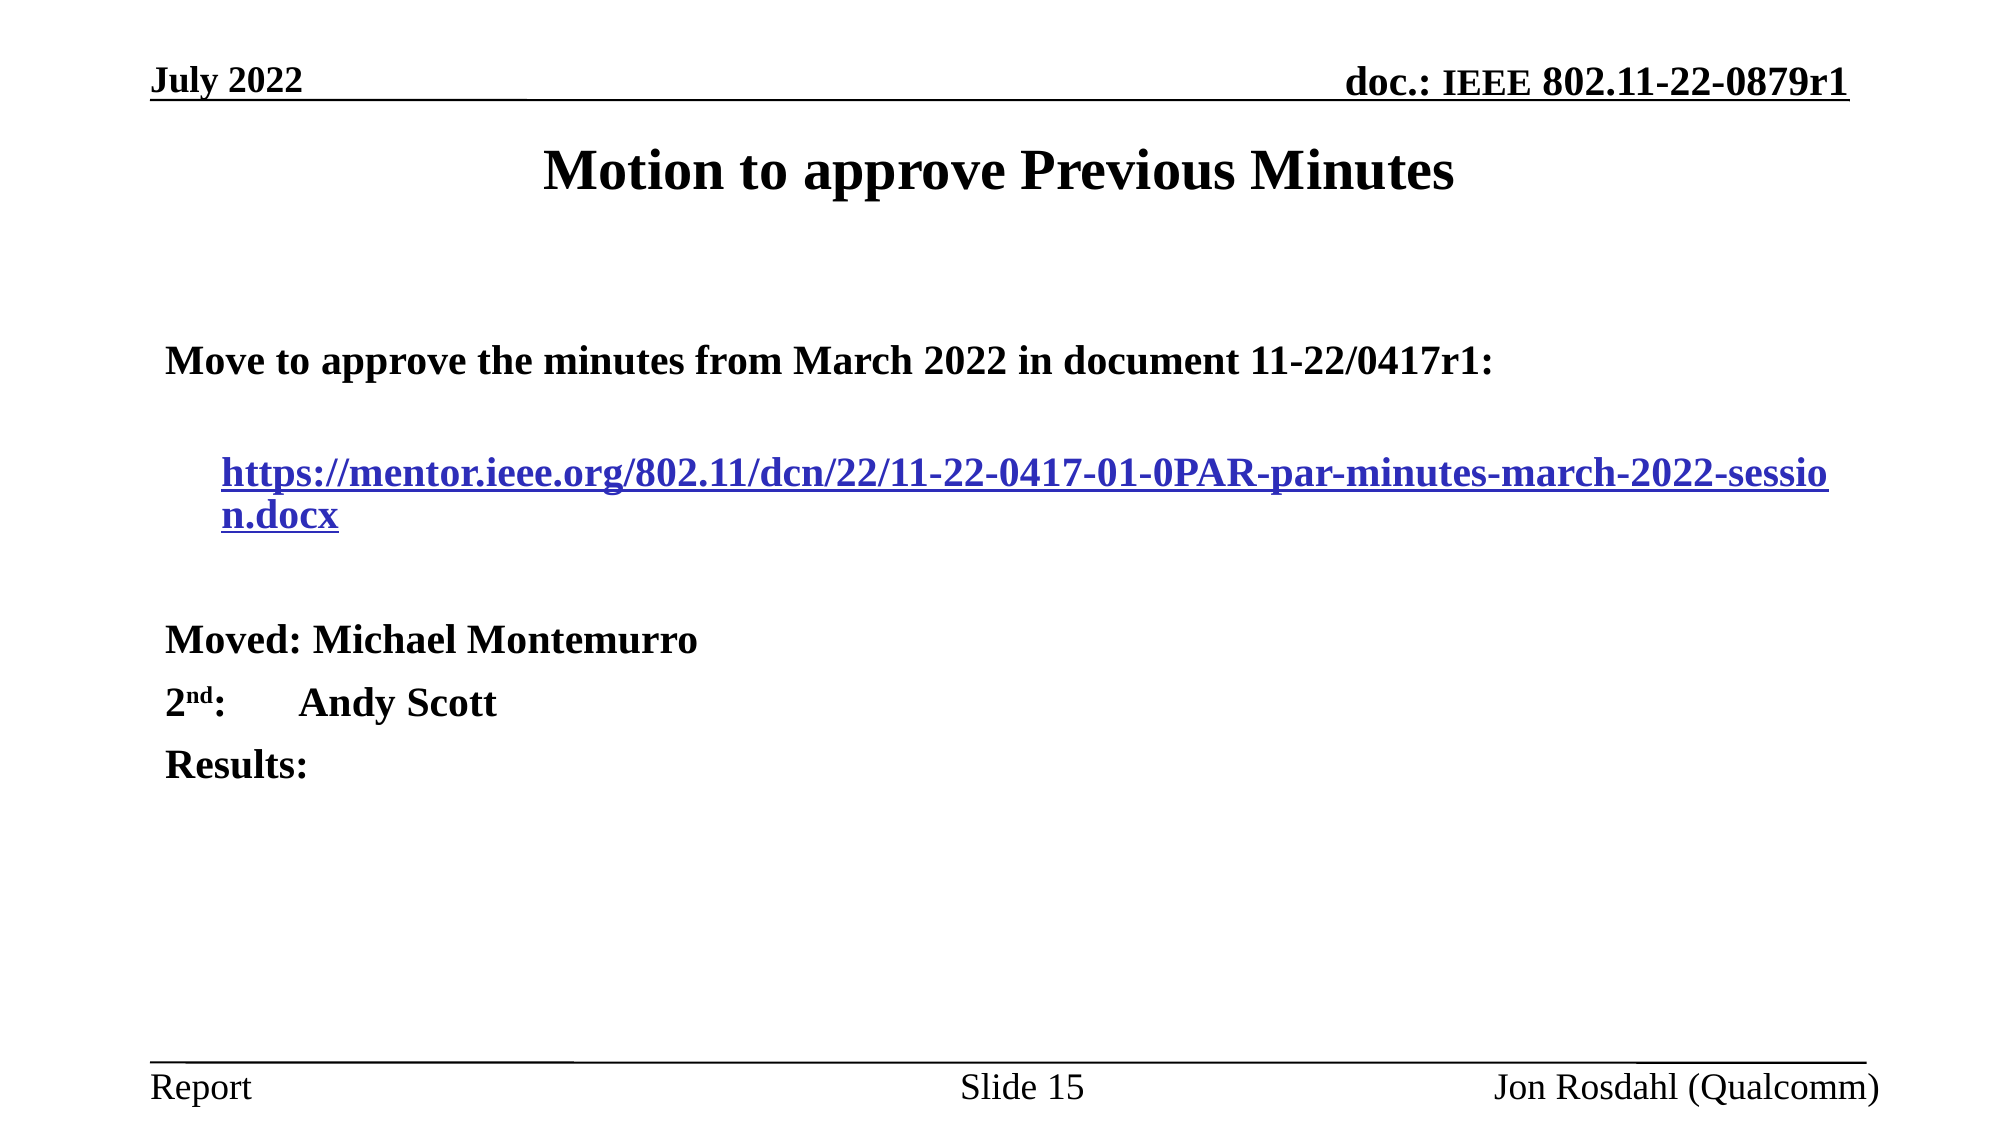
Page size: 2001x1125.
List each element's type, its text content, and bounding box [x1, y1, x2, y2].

list Move to approve the minutes from March 2022 in document 11-22/0417r1: https://mentor.ieee.org/802.11/dcn/22/11-22-0417-01-0PAR-par-minutes-march-2022-session.docx Moved: Michael Montemurro 2nd: Andy Scott Results: [149, 324, 1850, 1000]
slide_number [149, 49, 431, 100]
footer Jon Rosdahl (Qualcomm) [1436, 1061, 1881, 1108]
slide_number Slide 15 [950, 1061, 1095, 1125]
title Motion to approve Previous Minutes [149, 112, 1850, 221]
